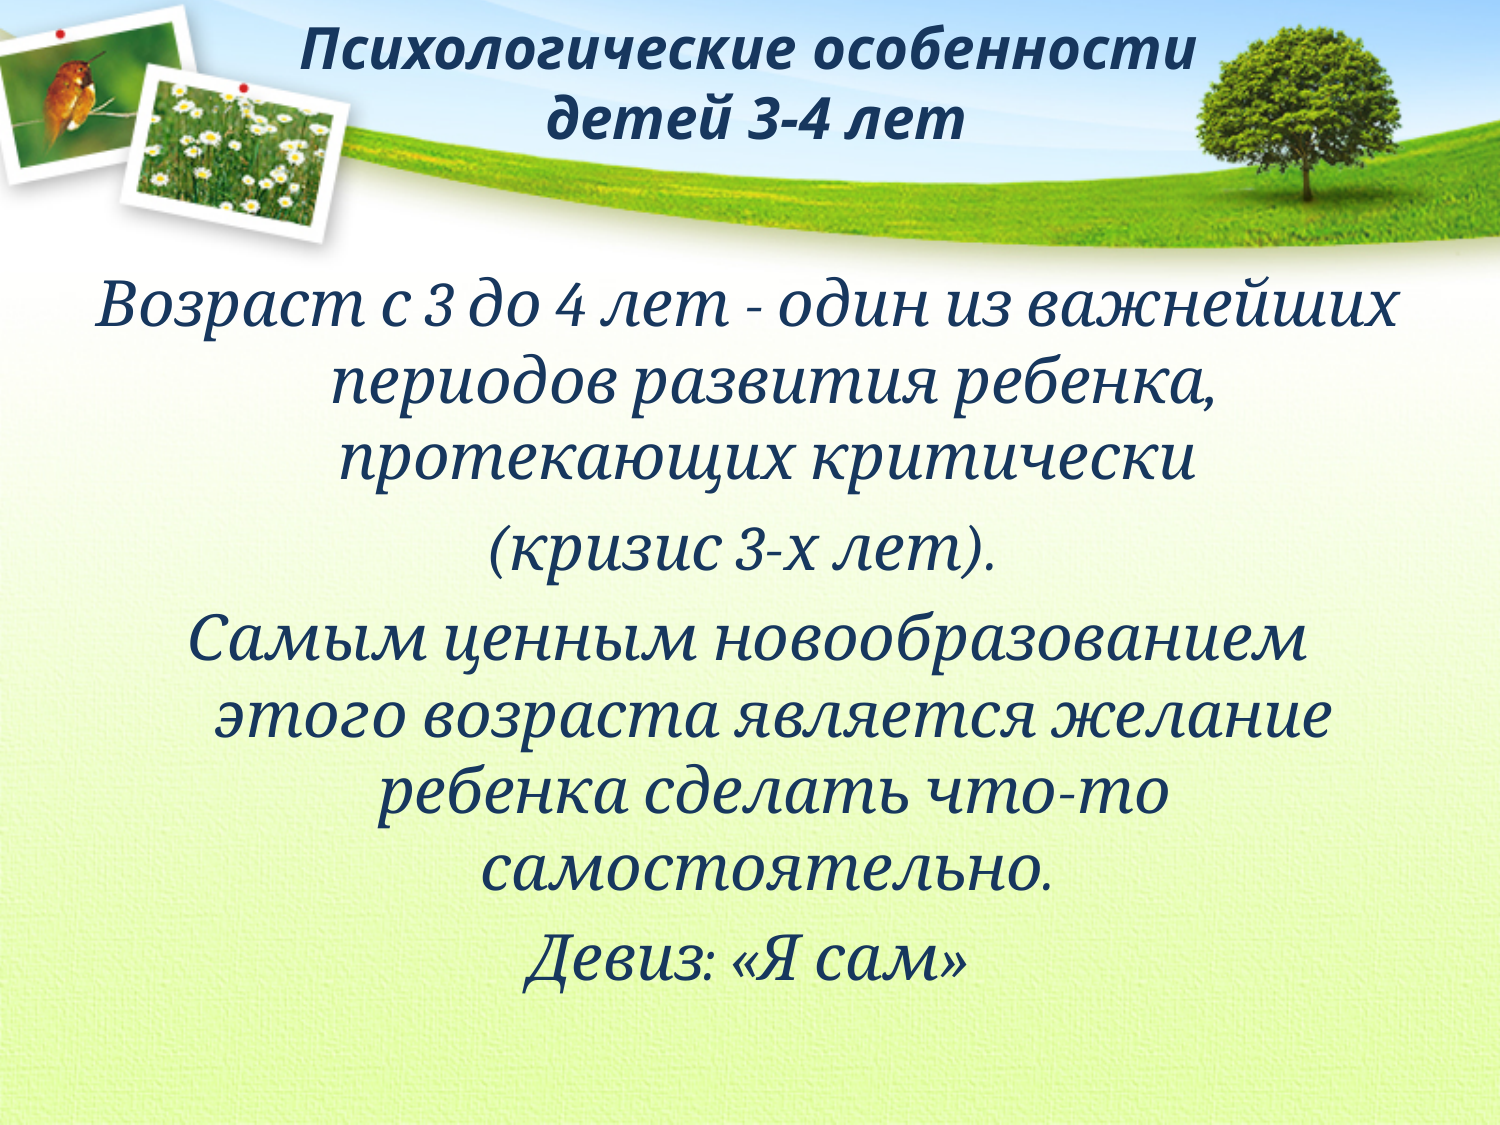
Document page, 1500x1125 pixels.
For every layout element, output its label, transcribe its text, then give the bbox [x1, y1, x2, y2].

list Возраст с 3 до 4 лет - один из важнейших периодов развития ребенка, протекающих критически (кризис 3-х лет). Самым ценным новообразованием этого возраста является желание ребенка сделать что-то самостоятельно. Девиз: «Я сам» [75, 255, 1423, 1003]
title Психологические особенности детей 3-4 лет [75, 0, 1423, 197]
picture [0, 0, 1500, 1125]
